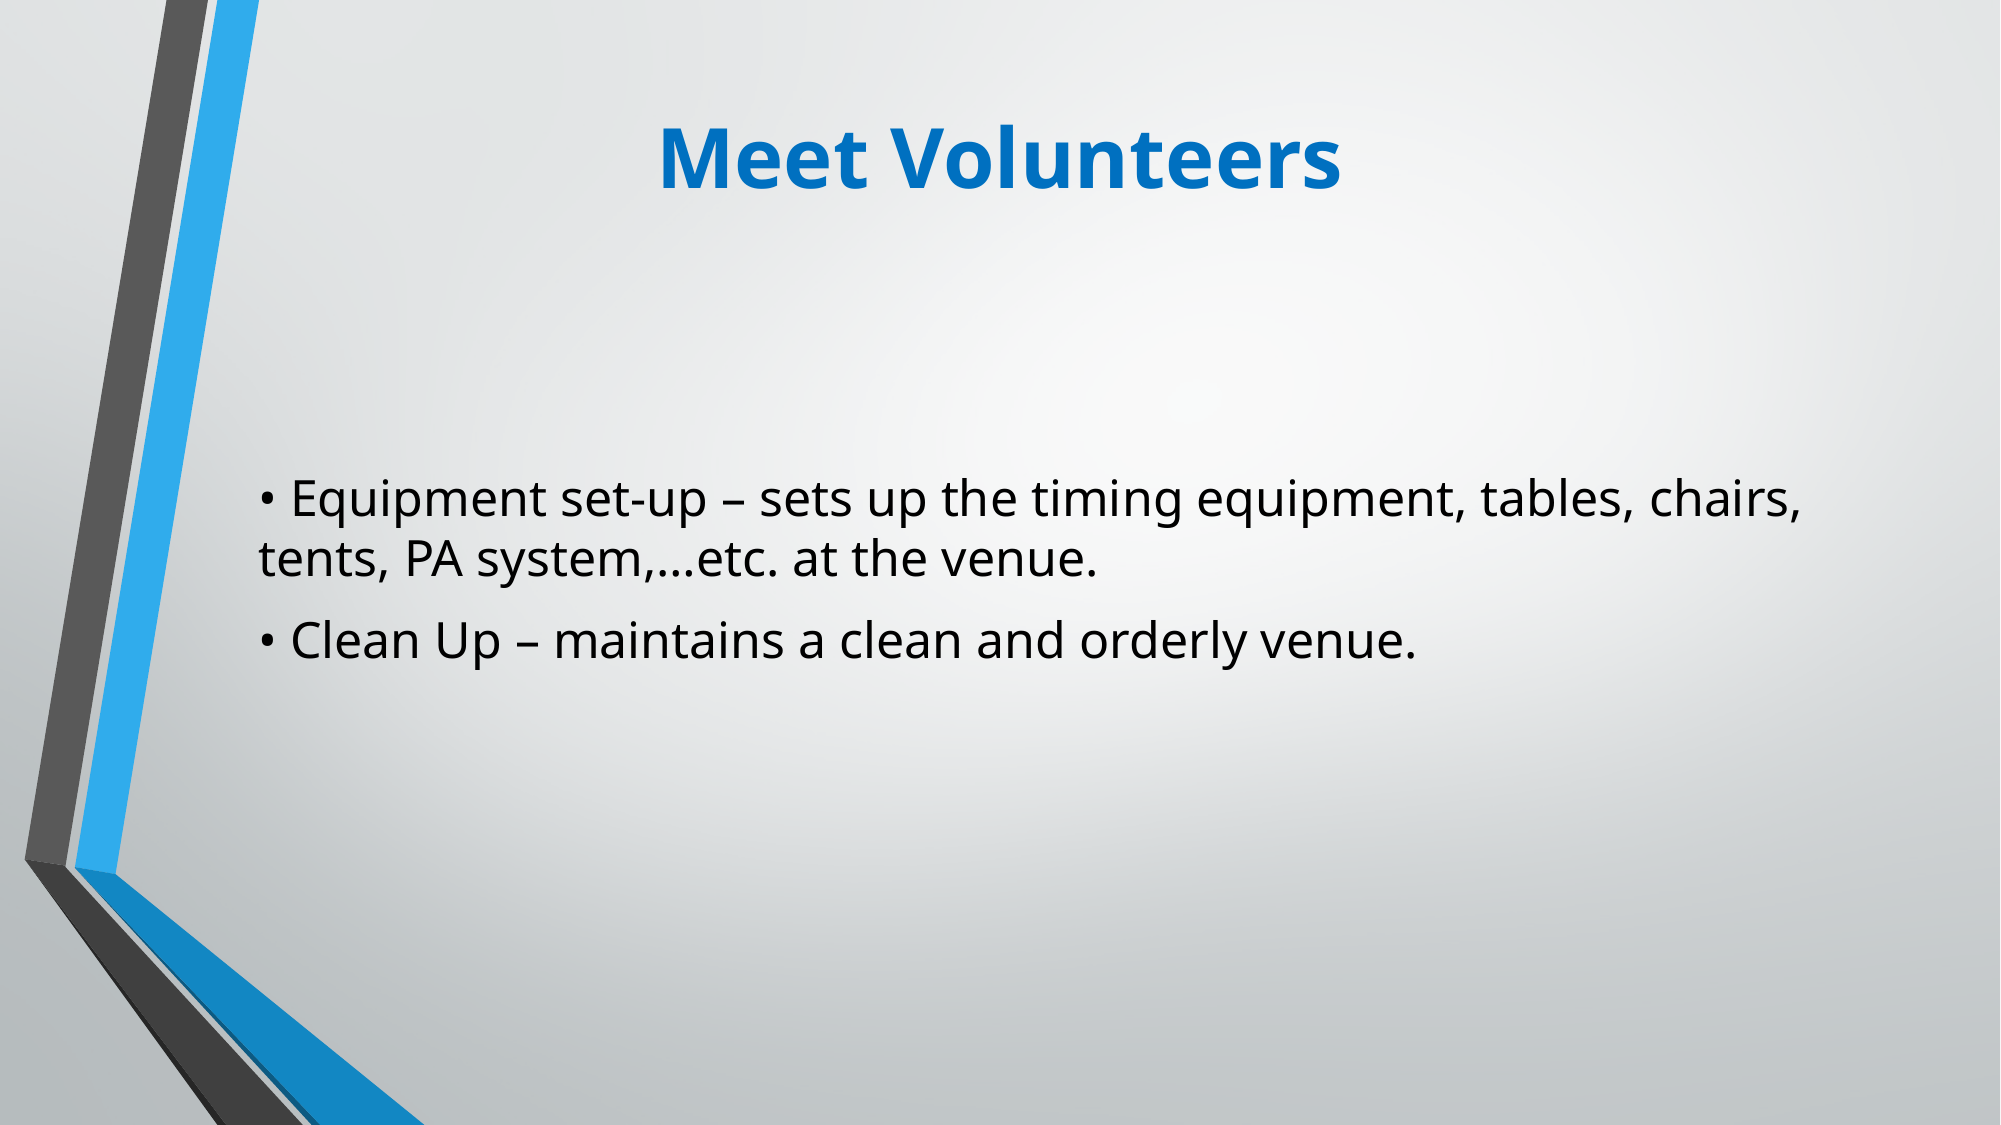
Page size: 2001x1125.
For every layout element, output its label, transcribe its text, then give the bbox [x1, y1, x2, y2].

list • Equipment set-up – sets up the timing equipment, tables, chairs, tents, PA system,…etc. at the venue. • Clean Up – maintains a clean and orderly venue. [243, 184, 1887, 950]
title Meet Volunteers [137, 46, 1863, 264]
